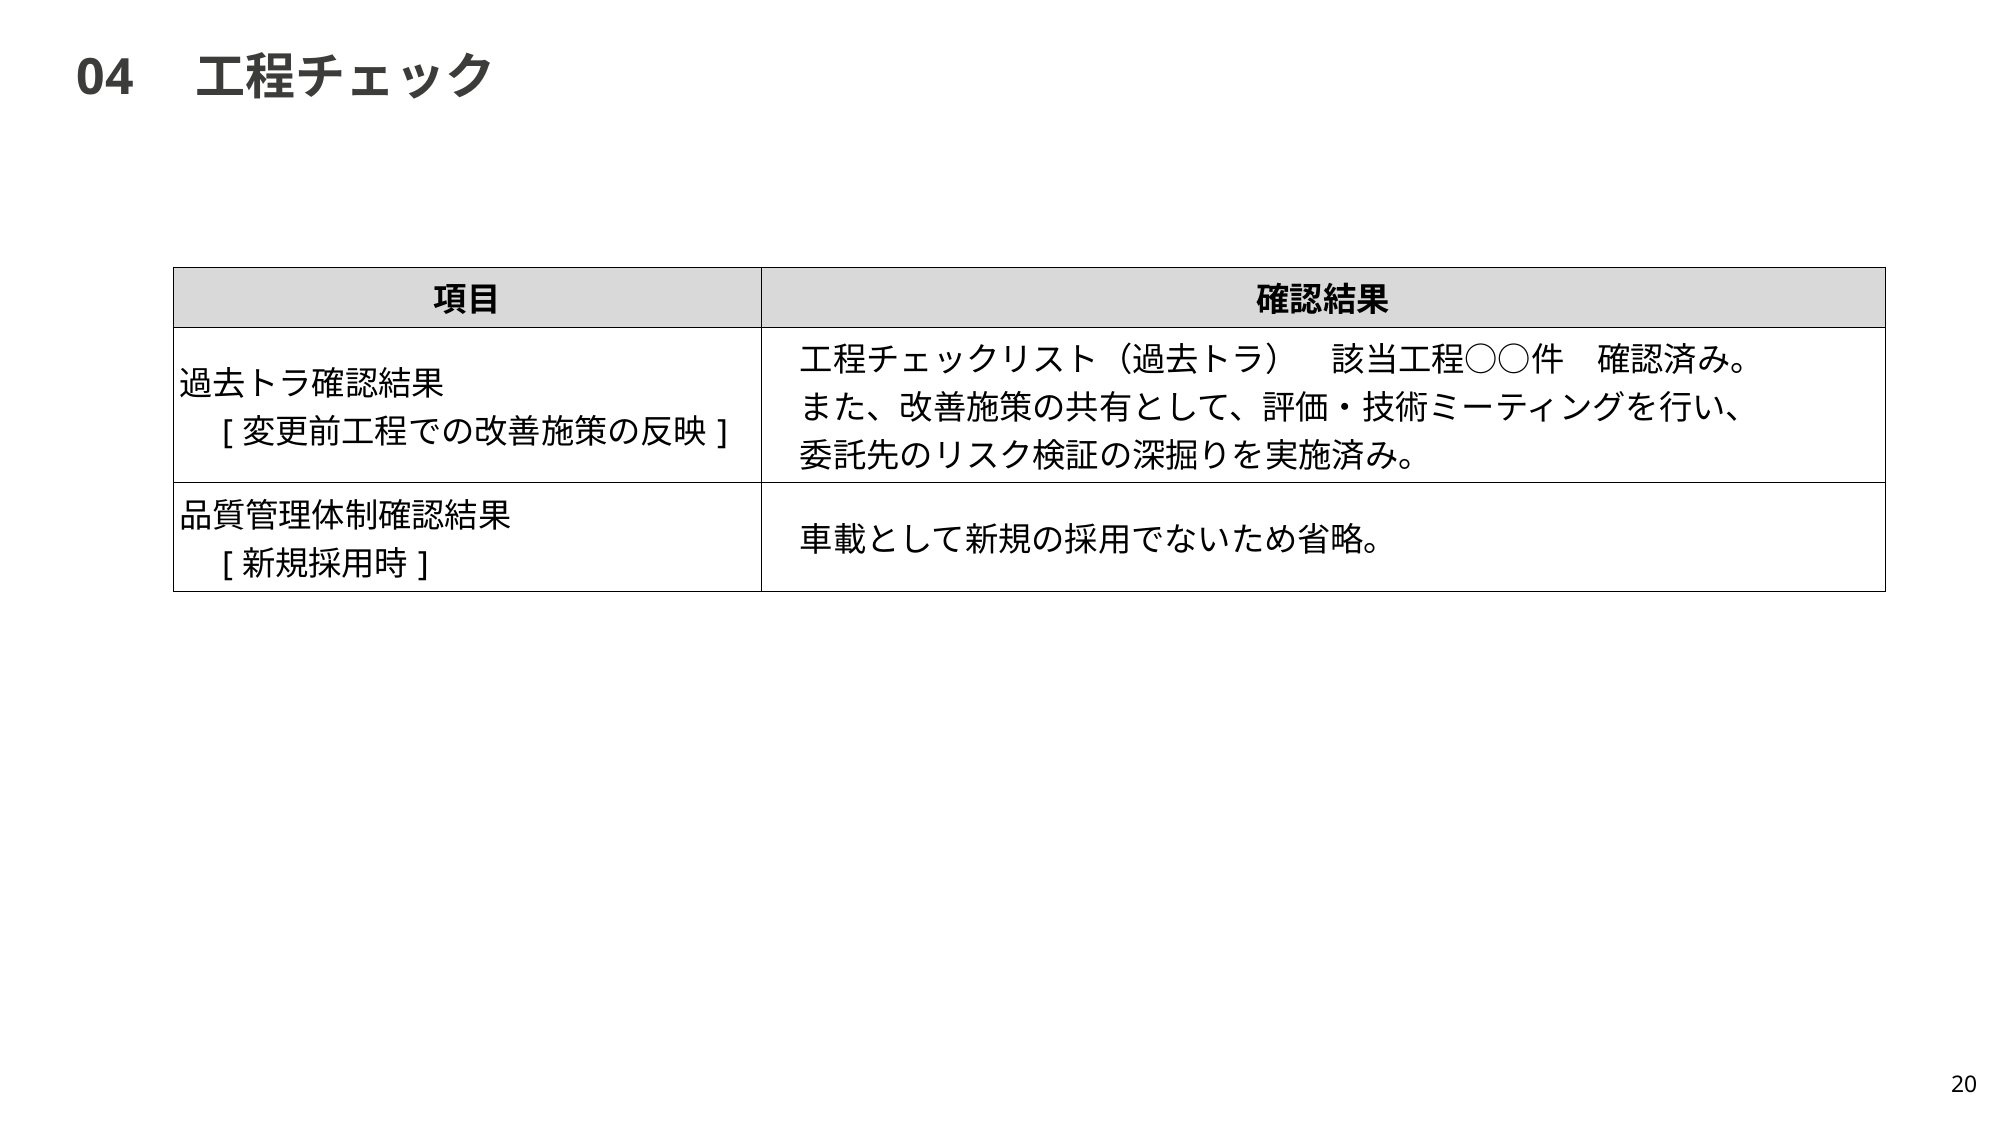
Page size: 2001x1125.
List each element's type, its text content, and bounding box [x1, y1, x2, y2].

table_cell 車載として新規の採用でないため省略。 [762, 483, 1885, 591]
table_header 確認結果 [762, 268, 1885, 327]
table_cell 品質管理体制確認結果 [新規採用時] [174, 483, 761, 591]
table_cell 工程チェックリスト（過去トラ） 該当工程○○件 確認済み。 また、改善施策の共有として、評価・技術ミーティングを行い、 委託先のリスク検証の深掘りを実施済み。 [762, 328, 1885, 482]
table_header 項目 [174, 268, 761, 327]
table_cell 過去トラ確認結果 [変更前工程での改善施策の反映] [174, 328, 761, 482]
title 04 工程チェック [0, 0, 1877, 123]
